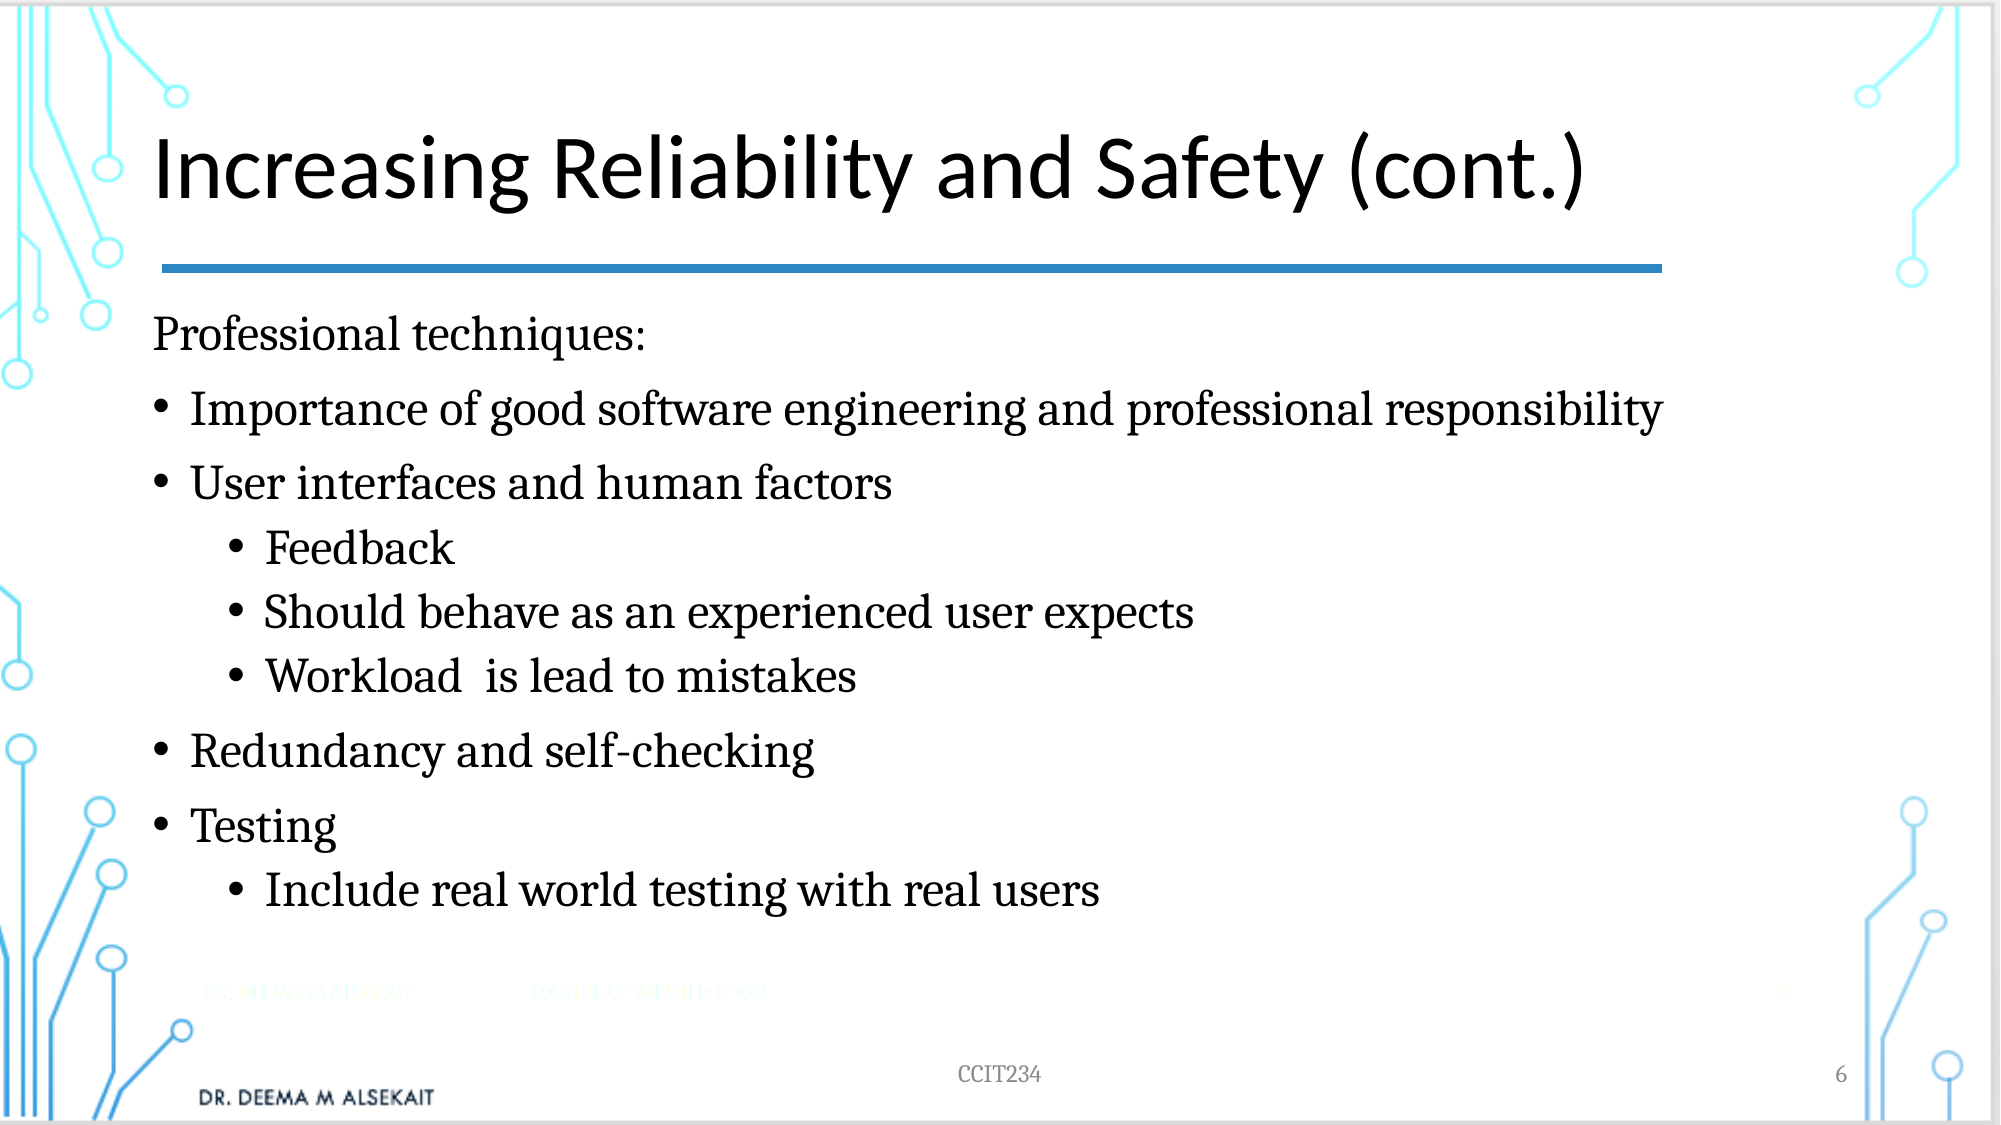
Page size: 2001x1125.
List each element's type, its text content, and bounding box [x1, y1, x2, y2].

footer CCIT234 [662, 1042, 1338, 1103]
title Increasing Reliability and Safety (cont.) [137, 59, 1863, 278]
slide_number 6 [1412, 1042, 1863, 1103]
list Professional techniques: Importance of good software engineering and professional responsibility User interfaces and human factors Feedback Should behave as an experienced user expects Workload is lead to mistakes Redundancy and self-checking Testing Include real world testing with real users [137, 299, 1863, 1014]
picture [0, 0, 2001, 1125]
